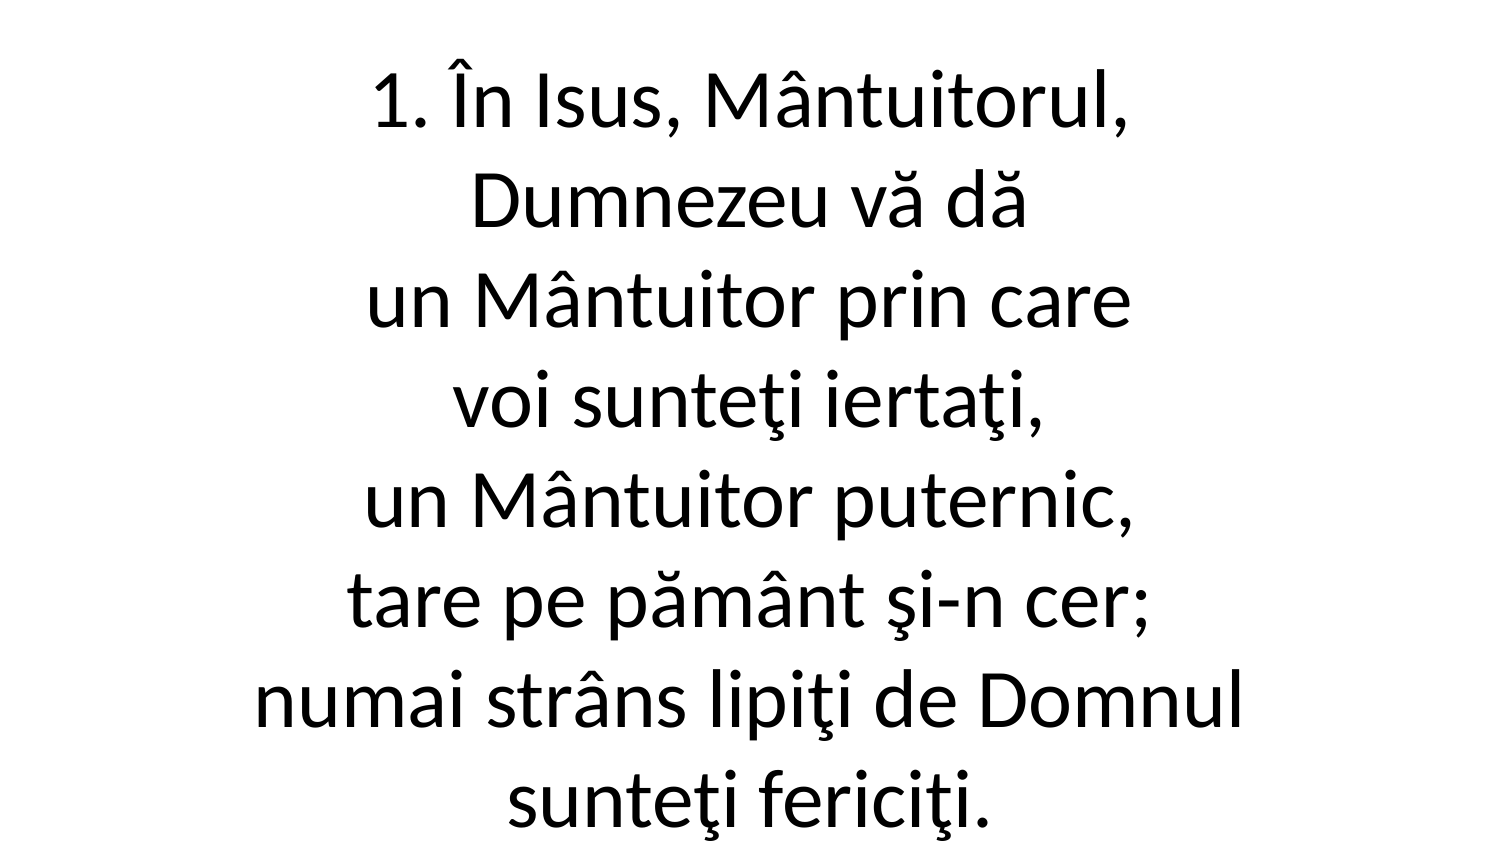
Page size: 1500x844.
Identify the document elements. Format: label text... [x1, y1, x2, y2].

text_box 1. În Isus, Mântuitorul, Dumnezeu vă dă un Mântuitor prin care voi sunteţi iertaţi, un Mântuitor puternic, tare pe pământ şi-n cer; numai strâns lipiţi de Domnul sunteţi fericiţi. [238, 0, 1262, 844]
